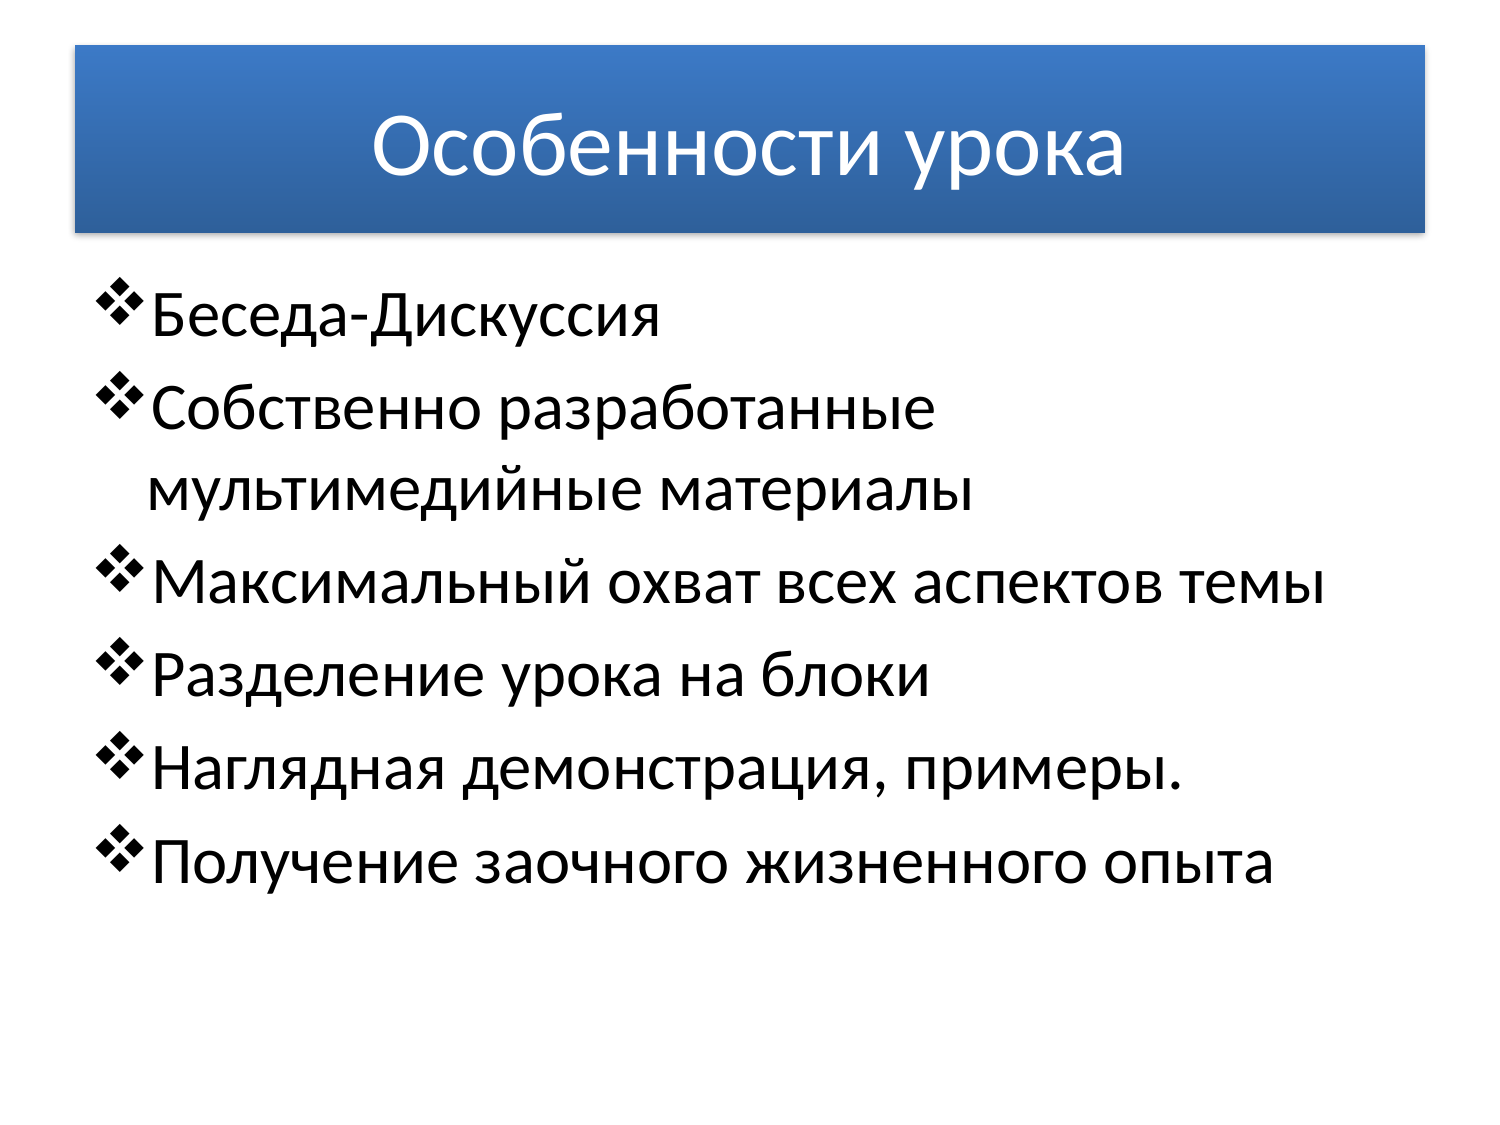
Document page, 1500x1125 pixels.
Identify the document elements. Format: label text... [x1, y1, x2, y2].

list Беседа-Дискуссия Собственно разработанные мультимедийные материалы Максимальный охват всех аспектов темы Разделение урока на блоки Наглядная демонстрация, примеры. Получение заочного жизненного опыта [75, 262, 1425, 1005]
title Особенности урока [75, 45, 1425, 233]
